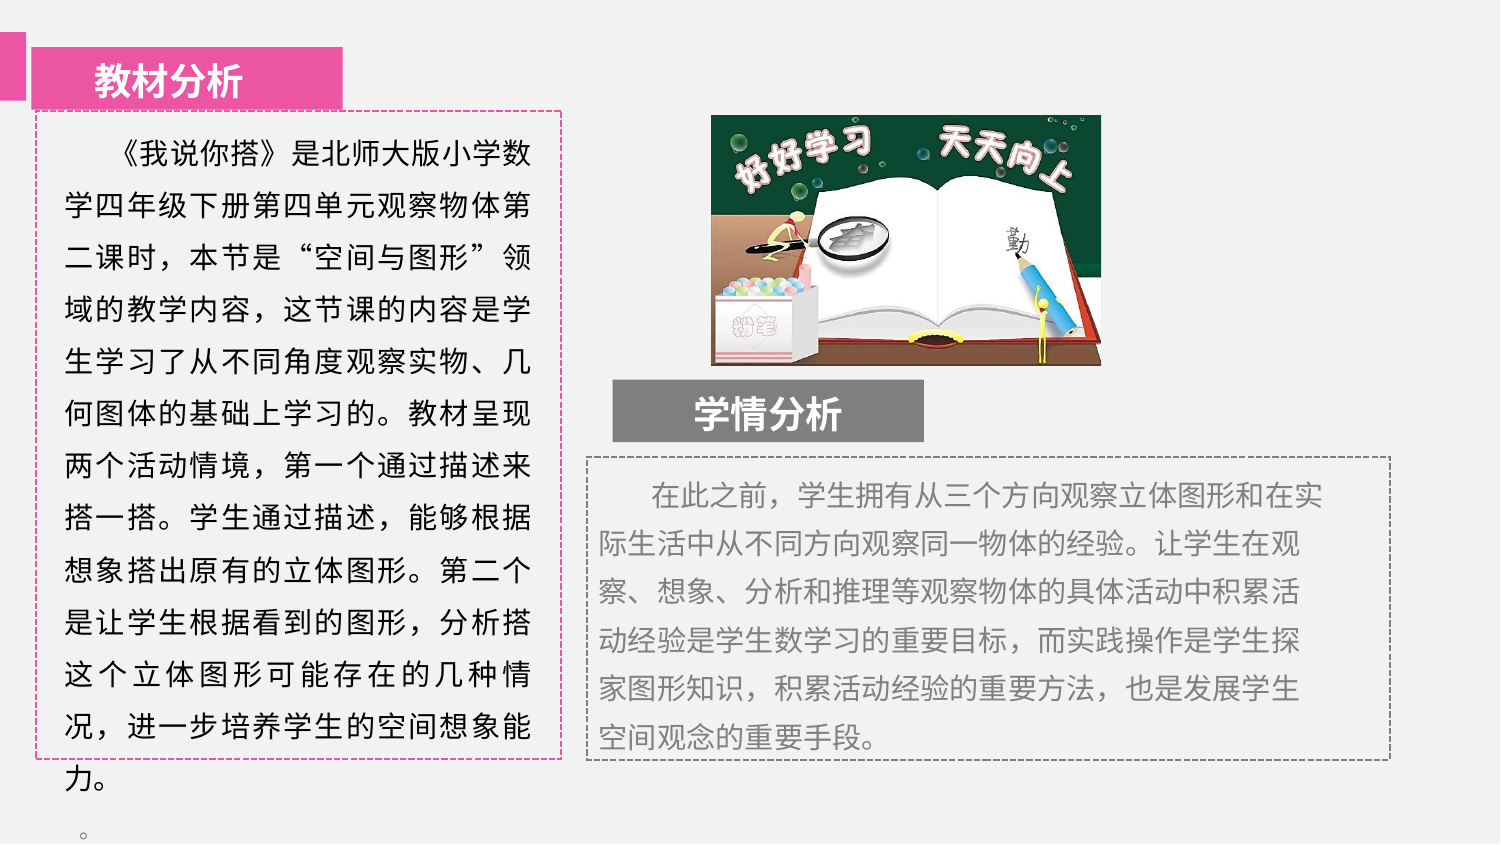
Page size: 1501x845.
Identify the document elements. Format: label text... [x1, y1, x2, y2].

text_box [586, 456, 1391, 761]
text_box 《我说你搭》是北师大版小学数学四年级下册第四单元观察物体第二课时，本节是“空间与图形”领域的教学内容，这节课的内容是学生学习了从不同角度观察实物、几何图体的基础上学习的。教材呈现两个活动情境，第一个通过描述来搭一搭。学生通过描述，能够根据想象搭出原有的立体图形。第二个是让学生根据看到的图形，分析搭这个立体图形可能存在的几种情况，进一步培养学生的空间想象能力。 。 [53, 112, 544, 844]
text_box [612, 379, 924, 445]
text_box [710, 115, 1102, 366]
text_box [31, 47, 343, 111]
text_box 在此之前，学生拥有从三个方向观察立体图形和在实际生活中从不同方向观察同一物体的经验。让学生在观察、想象、分析和推理等观察物体的具体活动中积累活动经验是学生数学习的重要目标，而实践操作是学生探家图形知识，积累活动经验的重要方法，也是发展学生空间观念的重要手段。 [587, 457, 1337, 760]
text_box [35, 110, 562, 760]
